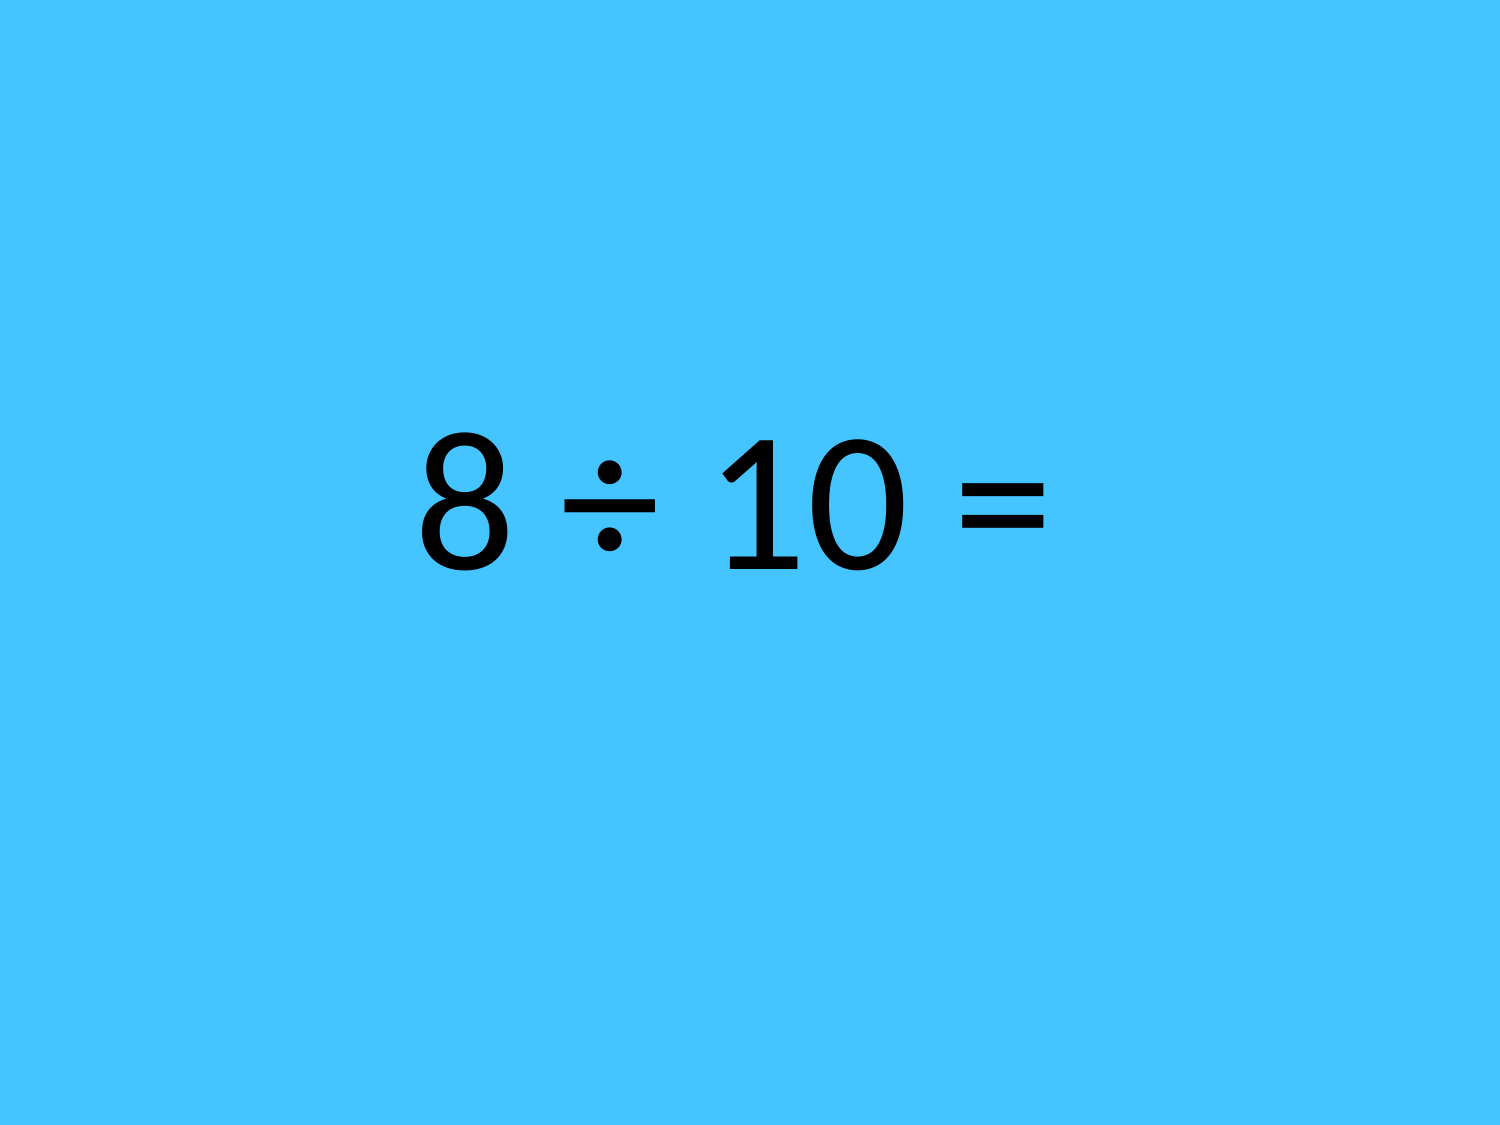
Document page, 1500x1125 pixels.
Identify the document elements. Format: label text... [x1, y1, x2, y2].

text_box 8 ÷ 10 = [399, 362, 1138, 618]
